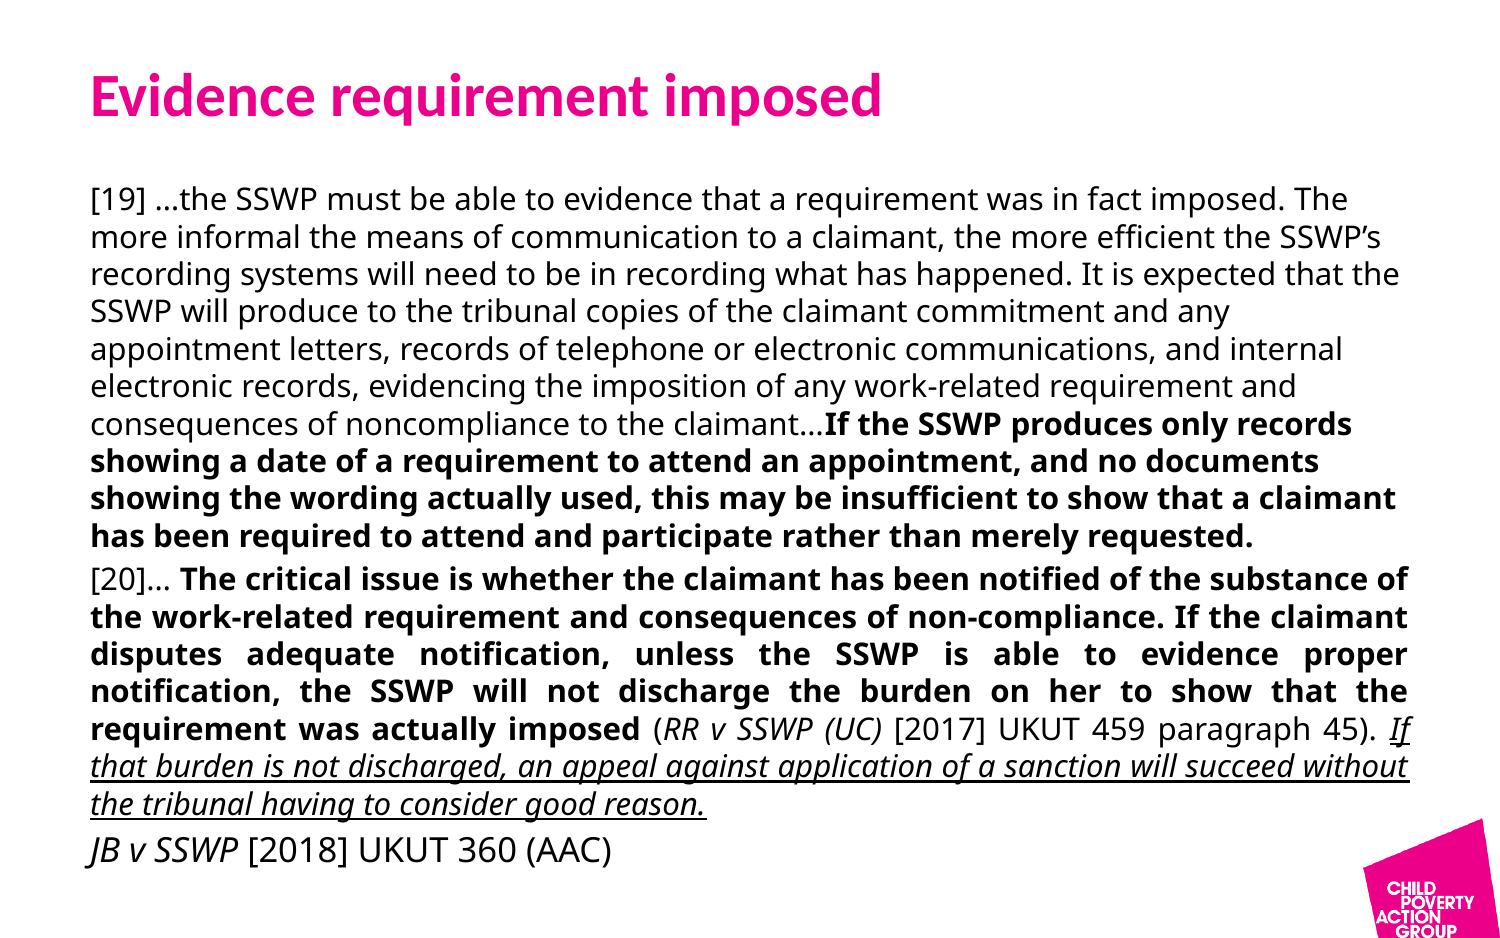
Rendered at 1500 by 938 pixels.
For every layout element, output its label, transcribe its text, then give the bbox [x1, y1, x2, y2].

list [19] …the SSWP must be able to evidence that a requirement was in fact imposed. The more informal the means of communication to a claimant, the more efficient the SSWP’s recording systems will need to be in recording what has happened. It is expected that the SSWP will produce to the tribunal copies of the claimant commitment and any appointment letters, records of telephone or electronic communications, and internal electronic records, evidencing the imposition of any work-related requirement and consequences of noncompliance to the claimant…If the SSWP produces only records showing a date of a requirement to attend an appointment, and no documents showing the wording actually used, this may be insufficient to show that a claimant has been required to attend and participate rather than merely requested. [20]… The critical issue is whether the claimant has been notified of the substance of the work-related requirement and consequences of non-compliance. If the claimant disputes adequate notification, unless the SSWP is able to evidence proper notification, the SSWP will not discharge the burden on her to show that the requirement was actually imposed (RR v SSWP (UC) [2017] UKUT 459 paragraph 45). If that burden is not discharged, an appeal against application of a sanction will succeed without the tribunal having to consider good reason. JB v SSWP [2018] UKUT 360 (AAC) [75, 172, 1425, 888]
picture [1363, 818, 1500, 938]
title Evidence requirement imposed [75, 46, 1350, 137]
